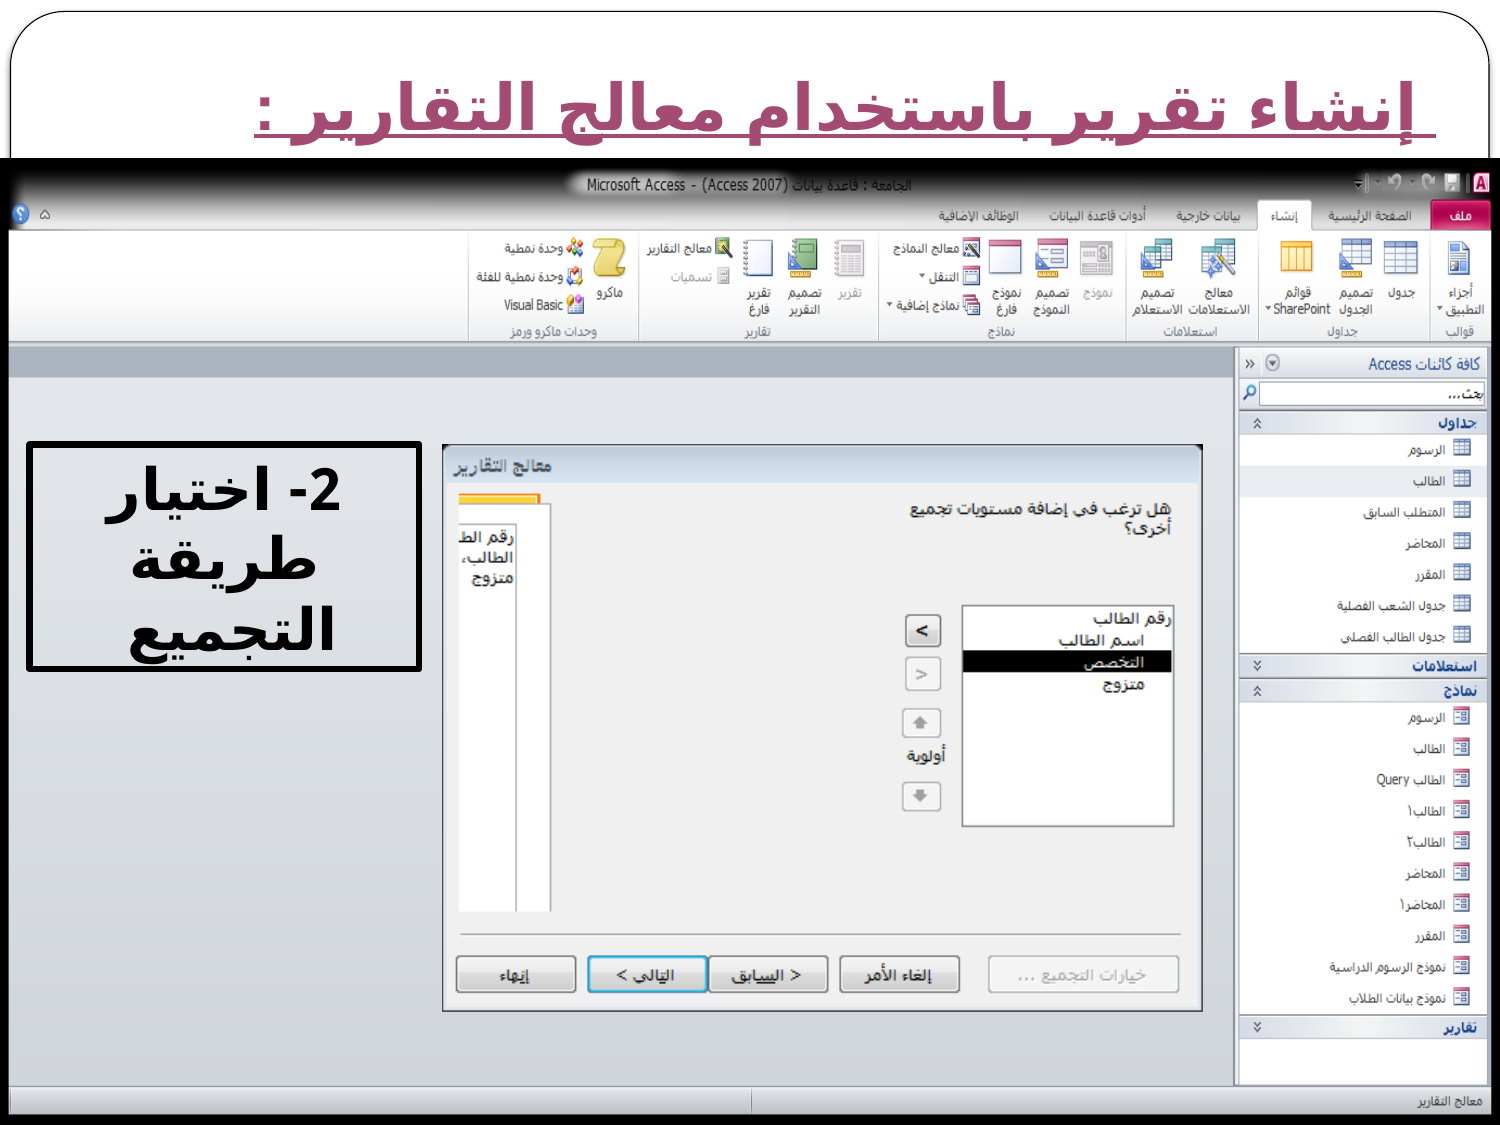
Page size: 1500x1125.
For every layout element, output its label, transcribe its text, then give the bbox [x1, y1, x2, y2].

picture [0, 158, 1500, 1125]
text_box إنشاء تقرير باستخدام معالج التقارير : [100, 0, 1451, 157]
